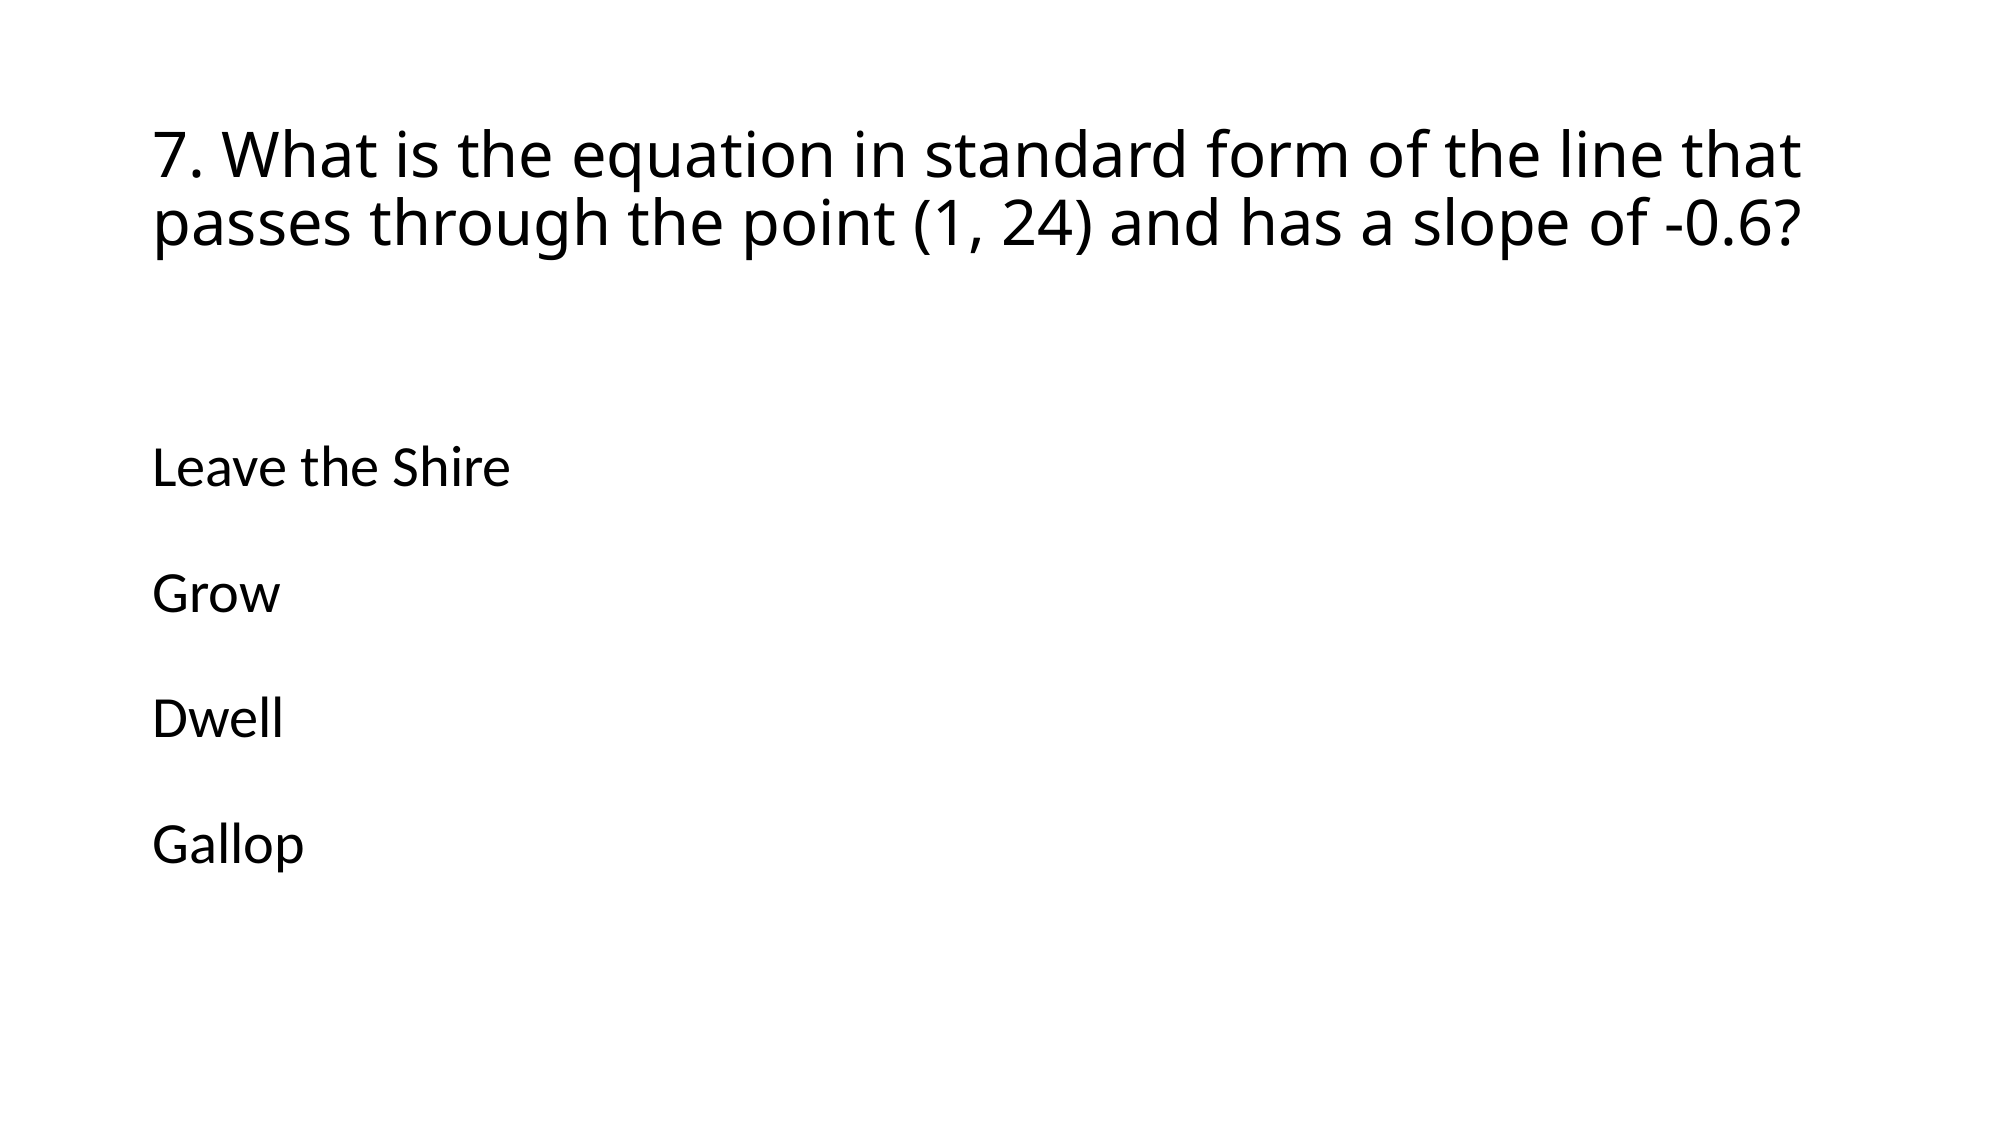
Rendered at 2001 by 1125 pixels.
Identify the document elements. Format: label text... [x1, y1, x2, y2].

title 7. What is the equation in standard form of the line that passes through the point (1, 24) and has a slope of -0.6? [137, 82, 1863, 300]
